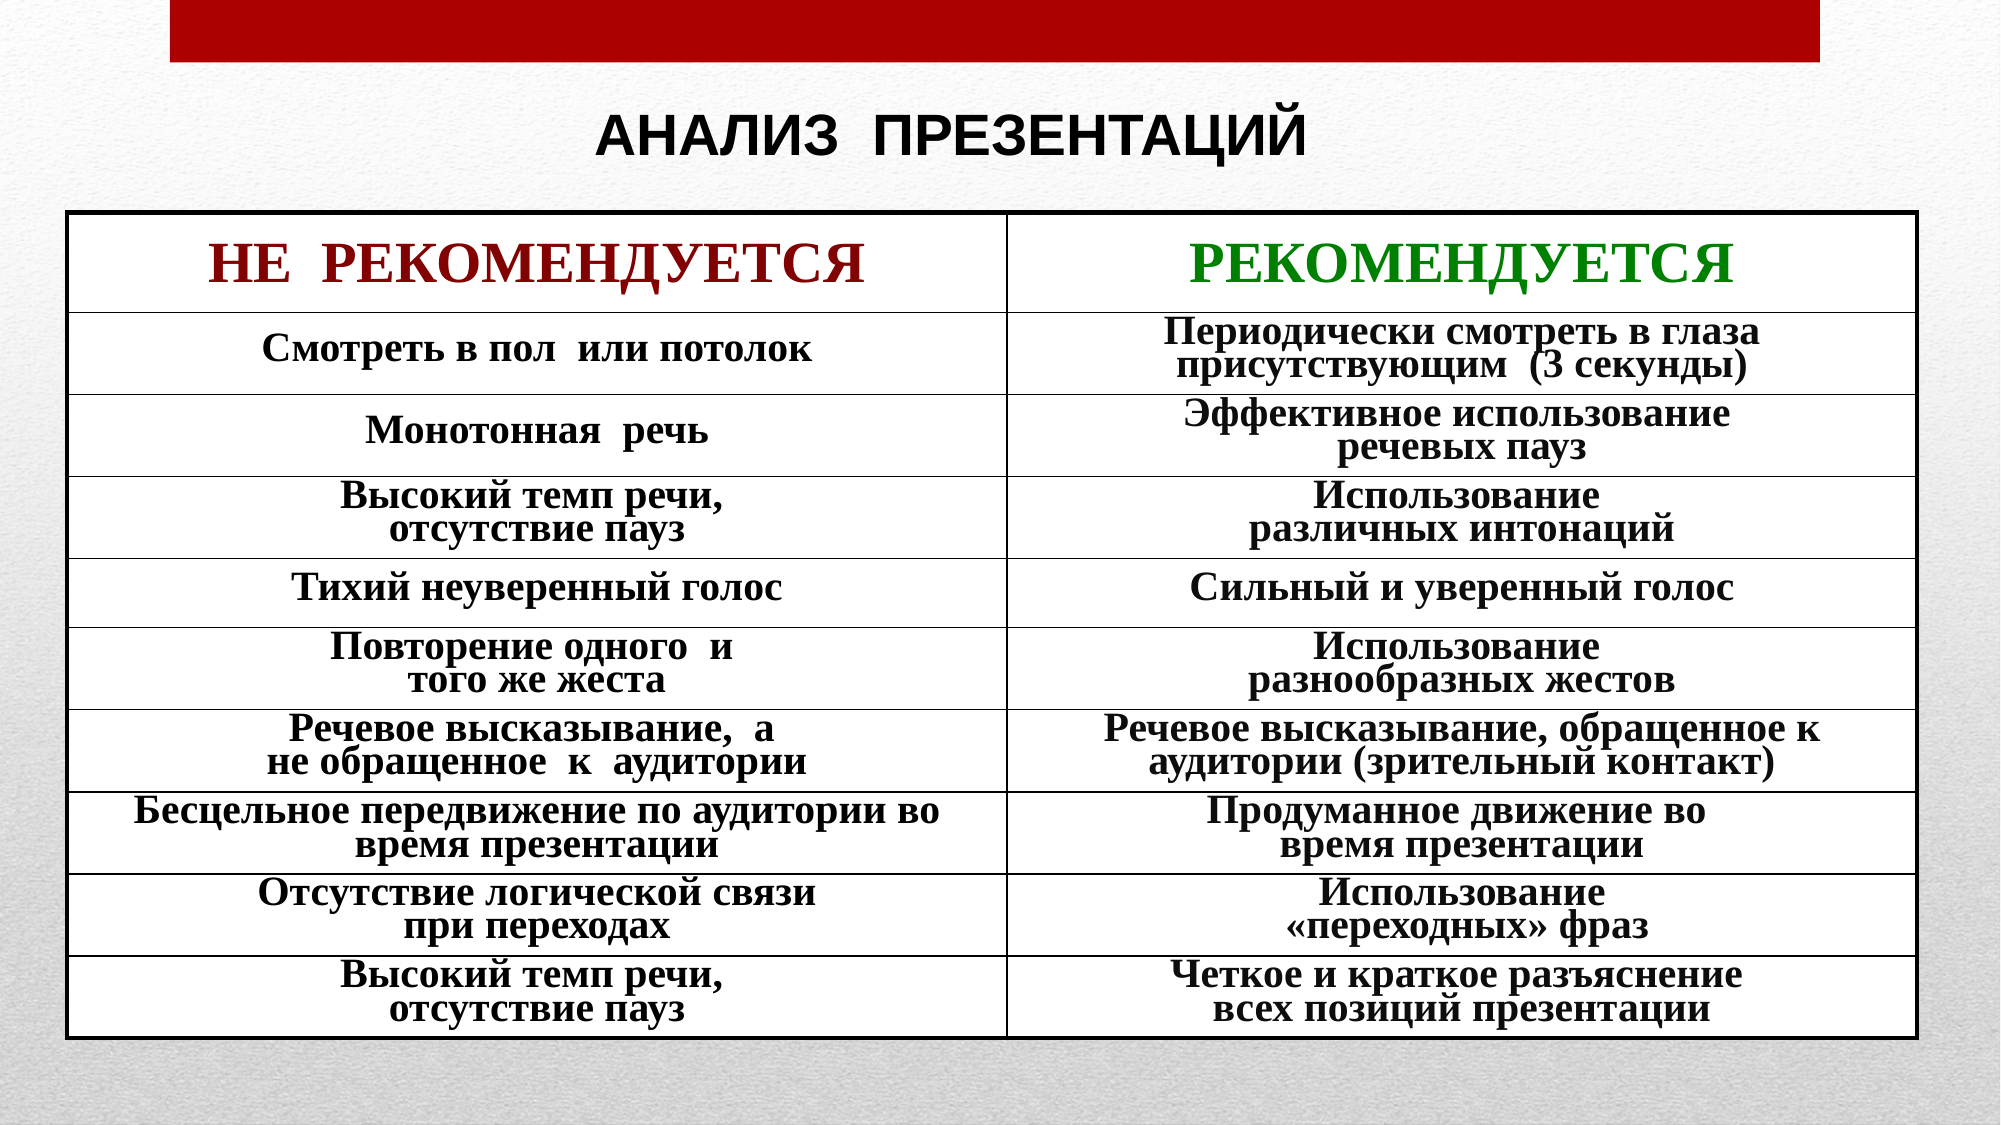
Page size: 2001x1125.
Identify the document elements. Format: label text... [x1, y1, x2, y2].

table_cell Эффективное использование речевых пауз [1008, 395, 1915, 476]
table_cell Отсутствие логической связи при переходах [69, 875, 1006, 955]
table_header РЕКОМЕНДУЕТСЯ [1008, 215, 1915, 312]
table_cell Использование различных интонаций [1008, 477, 1915, 558]
table_cell Использование разнообразных жестов [1008, 628, 1915, 709]
table_cell Бесцельное передвижение по аудитории во время презентации [69, 793, 1006, 873]
table_cell Высокий темп речи, отсутствие пауз [69, 477, 1006, 558]
table_cell Сильный и уверенный голос [1008, 559, 1915, 627]
table_cell Повторение одного и того же жеста [69, 628, 1006, 709]
table_cell Продуманное движение во время презентации [1008, 793, 1915, 873]
table_cell Четкое и краткое разъяснение всех позиций презентации [1008, 957, 1915, 1036]
table_cell Использование «переходных» фраз [1008, 875, 1915, 955]
text_box АНАЛИЗ ПРЕЗЕНТАЦИЙ [579, 90, 1851, 175]
table_cell Тихий неуверенный голос [69, 559, 1006, 627]
table_cell Монотонная речь [69, 395, 1006, 476]
table_cell Речевое высказывание, обращенное к аудитории (зрительный контакт) [1008, 710, 1915, 791]
table_cell Периодически смотреть в глаза присутствующим (3 секунды) [1008, 313, 1915, 394]
table_header НЕ РЕКОМЕНДУЕТСЯ [69, 215, 1006, 312]
table_cell Смотреть в пол или потолок [69, 313, 1006, 394]
table_cell Речевое высказывание, а не обращенное к аудитории [69, 710, 1006, 791]
table_cell Высокий темп речи, отсутствие пауз [69, 957, 1006, 1036]
